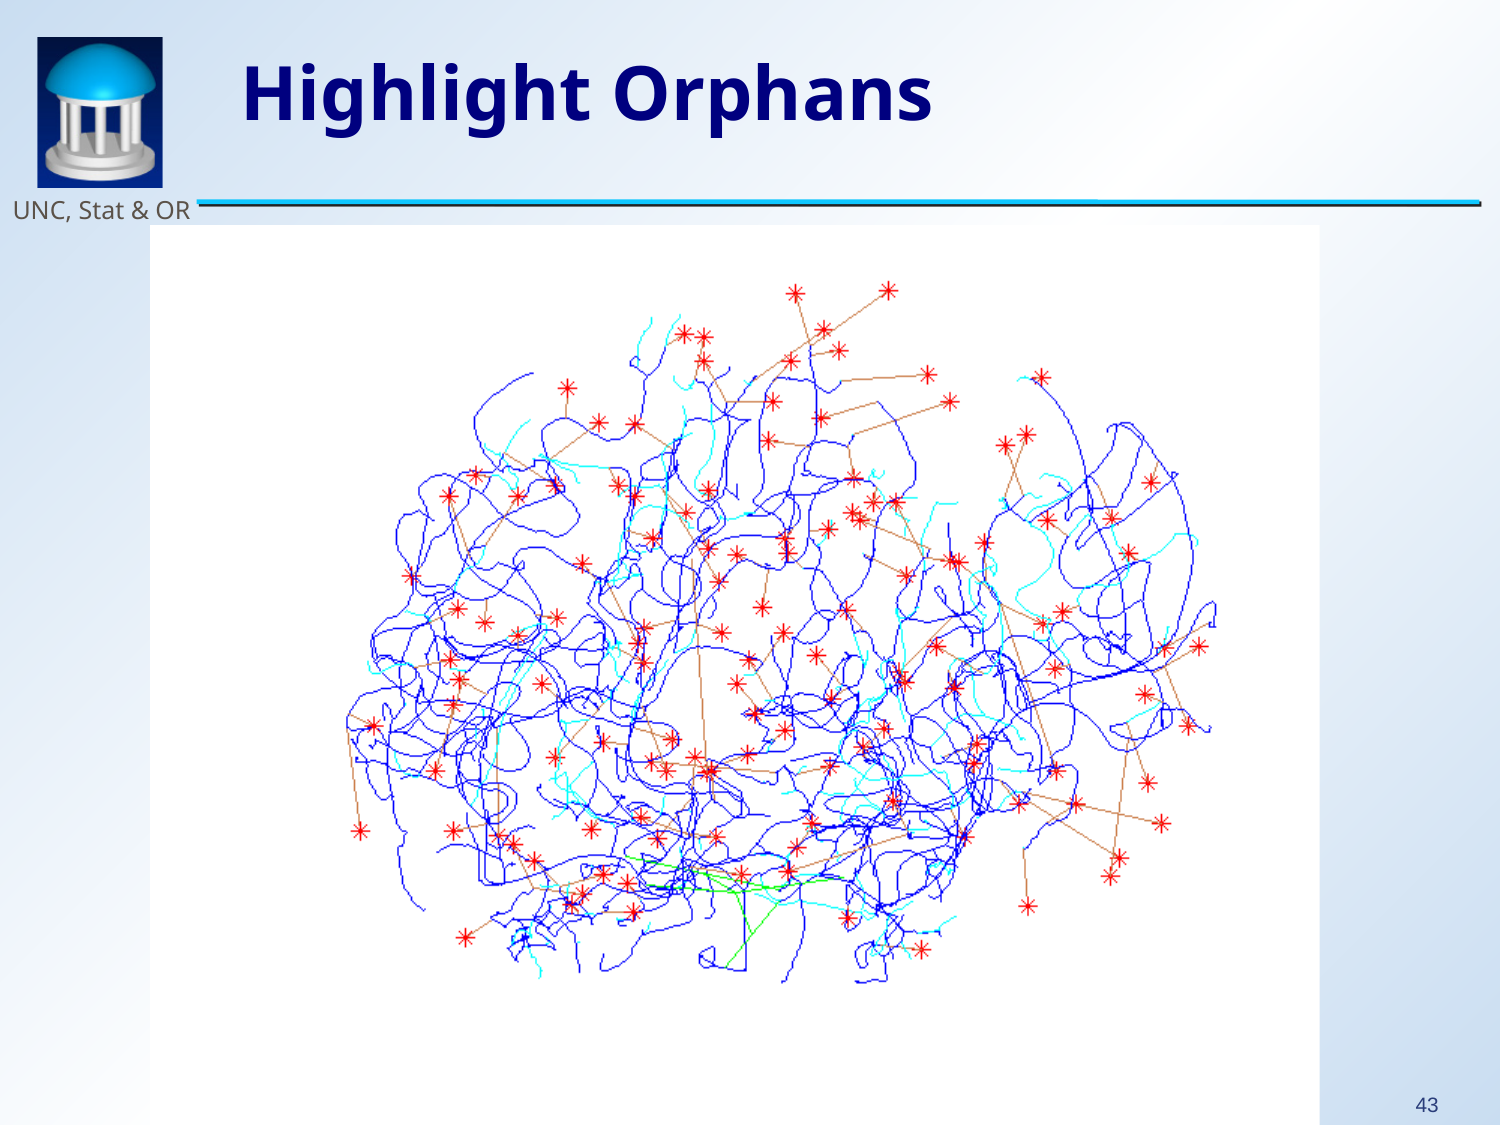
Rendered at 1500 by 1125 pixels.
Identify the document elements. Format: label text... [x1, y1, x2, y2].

picture [149, 224, 1320, 1125]
title Highlight Orphans [224, 24, 1398, 156]
